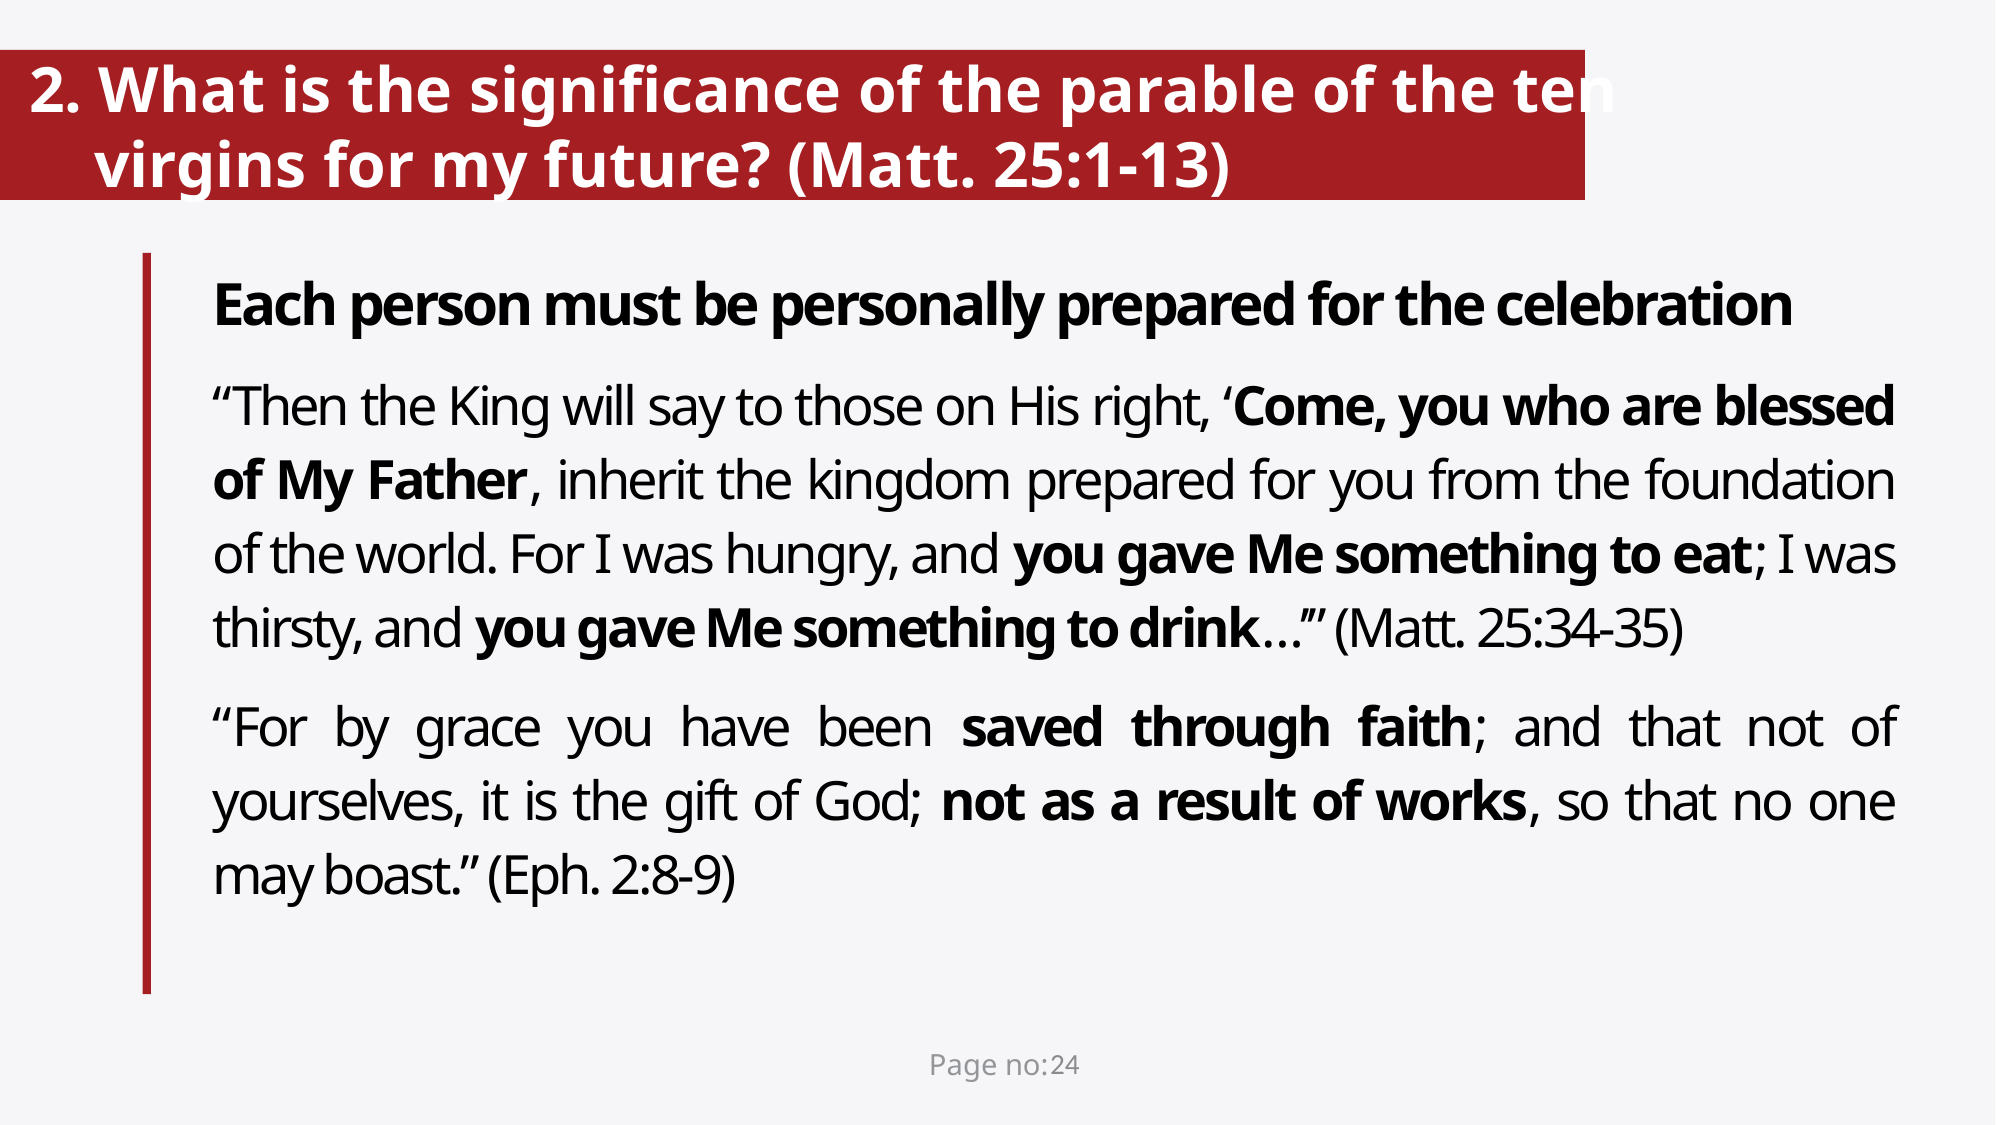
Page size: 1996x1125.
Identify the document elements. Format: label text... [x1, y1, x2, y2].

subtitle Each person must be personally prepared for the celebration “Then the King will say to those on His right, ‘Come, you who are blessed of My Father, inherit the kingdom prepared for you from the foundation of the world. For I was hungry, and you gave Me something to eat; I was thirsty, and you gave Me something to drink…’” (Matt. 25:34-35) “For by grace you have been saved through faith; and that not of yourselves, it is the gift of God; not as a result of works, so that no one may boast.” (Eph. 2:8-9) [197, 249, 1910, 1000]
title 2. What is the significance of the parable of the ten virgins for my future? (Matt. 25:1-13) [14, 62, 1810, 188]
